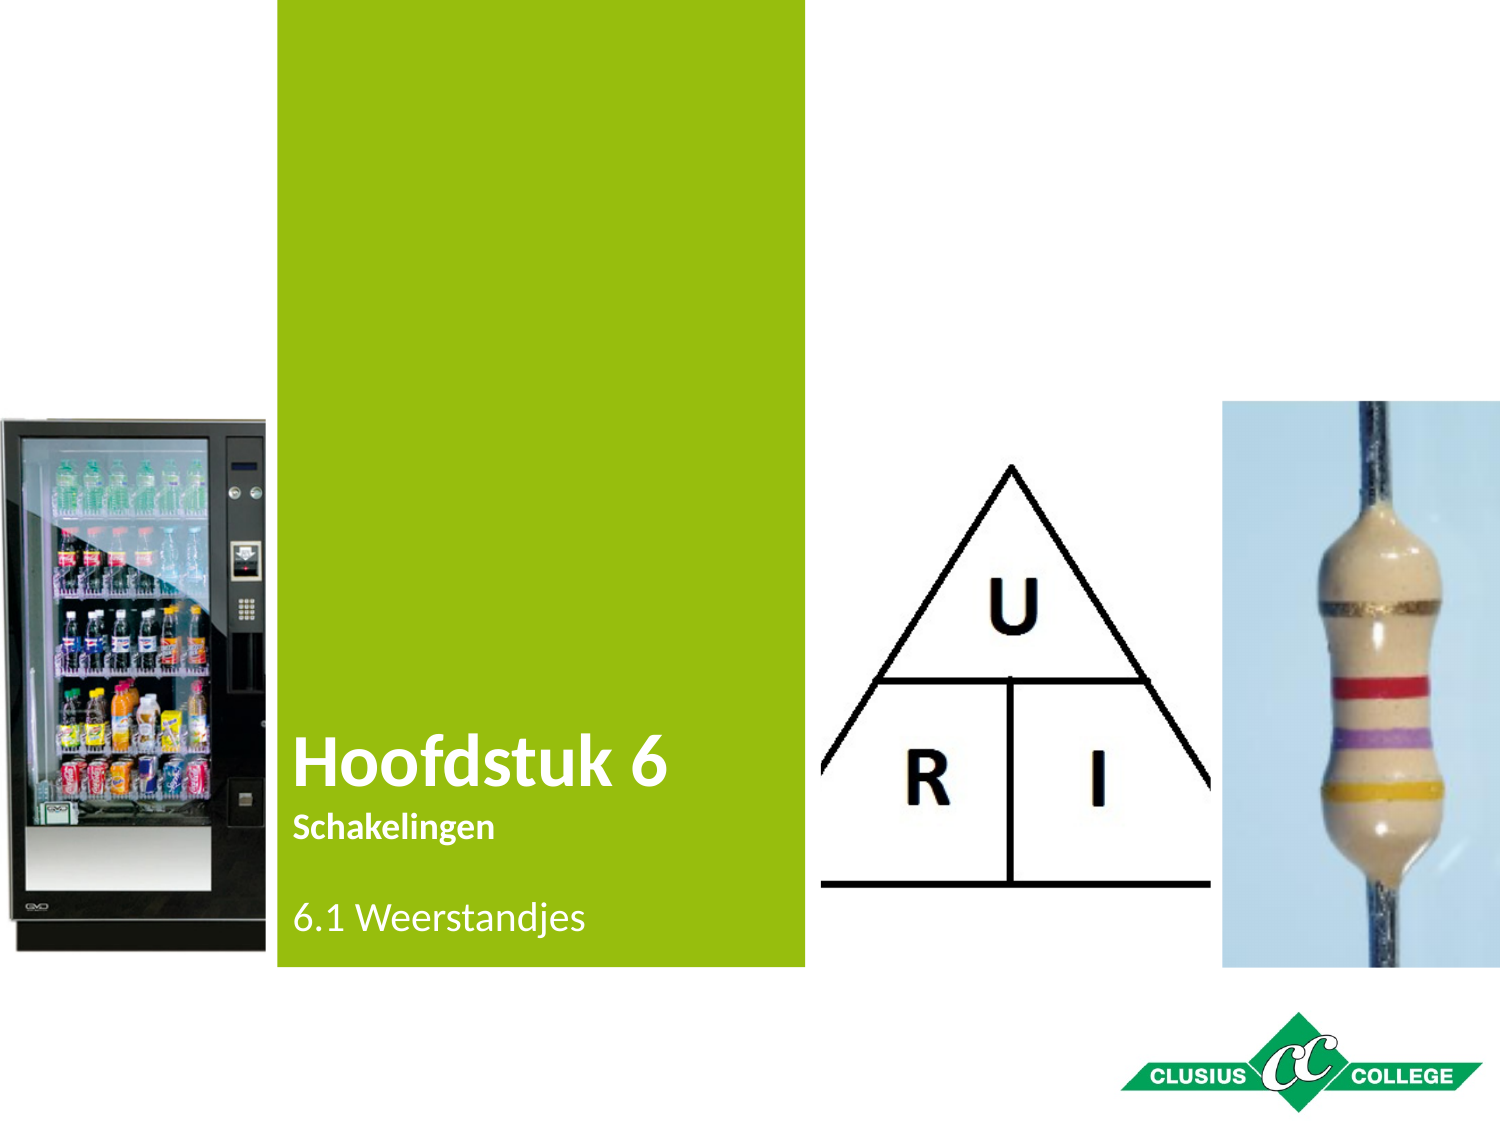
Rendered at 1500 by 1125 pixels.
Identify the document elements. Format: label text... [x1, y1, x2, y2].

picture [1103, 999, 1500, 1125]
picture [820, 399, 1500, 968]
subtitle 6.1 Weerstandjes [277, 882, 806, 965]
picture [0, 399, 266, 968]
text_box [275, 0, 807, 969]
title Hoofdstuk 6 Schakelingen [277, 683, 806, 875]
